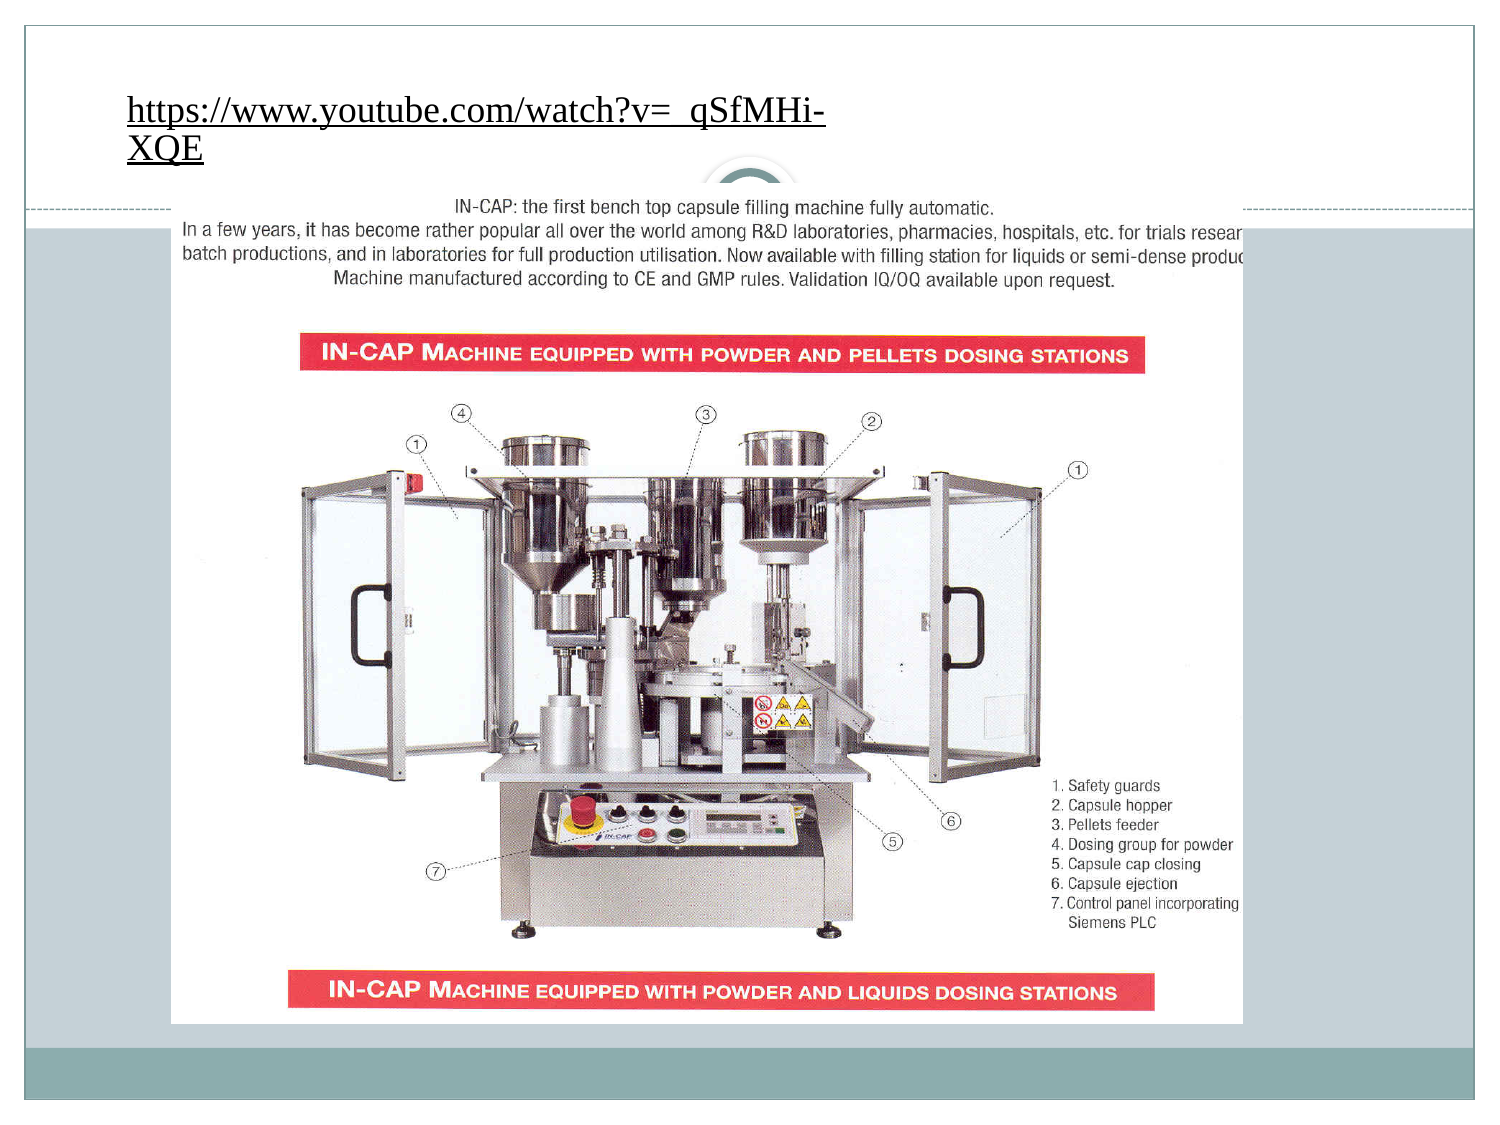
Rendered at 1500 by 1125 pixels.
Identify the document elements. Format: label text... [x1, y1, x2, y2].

picture [170, 183, 1244, 1024]
text_box https://www.youtube.com/watch?v=_qSfMHi-XQE [112, 78, 863, 183]
